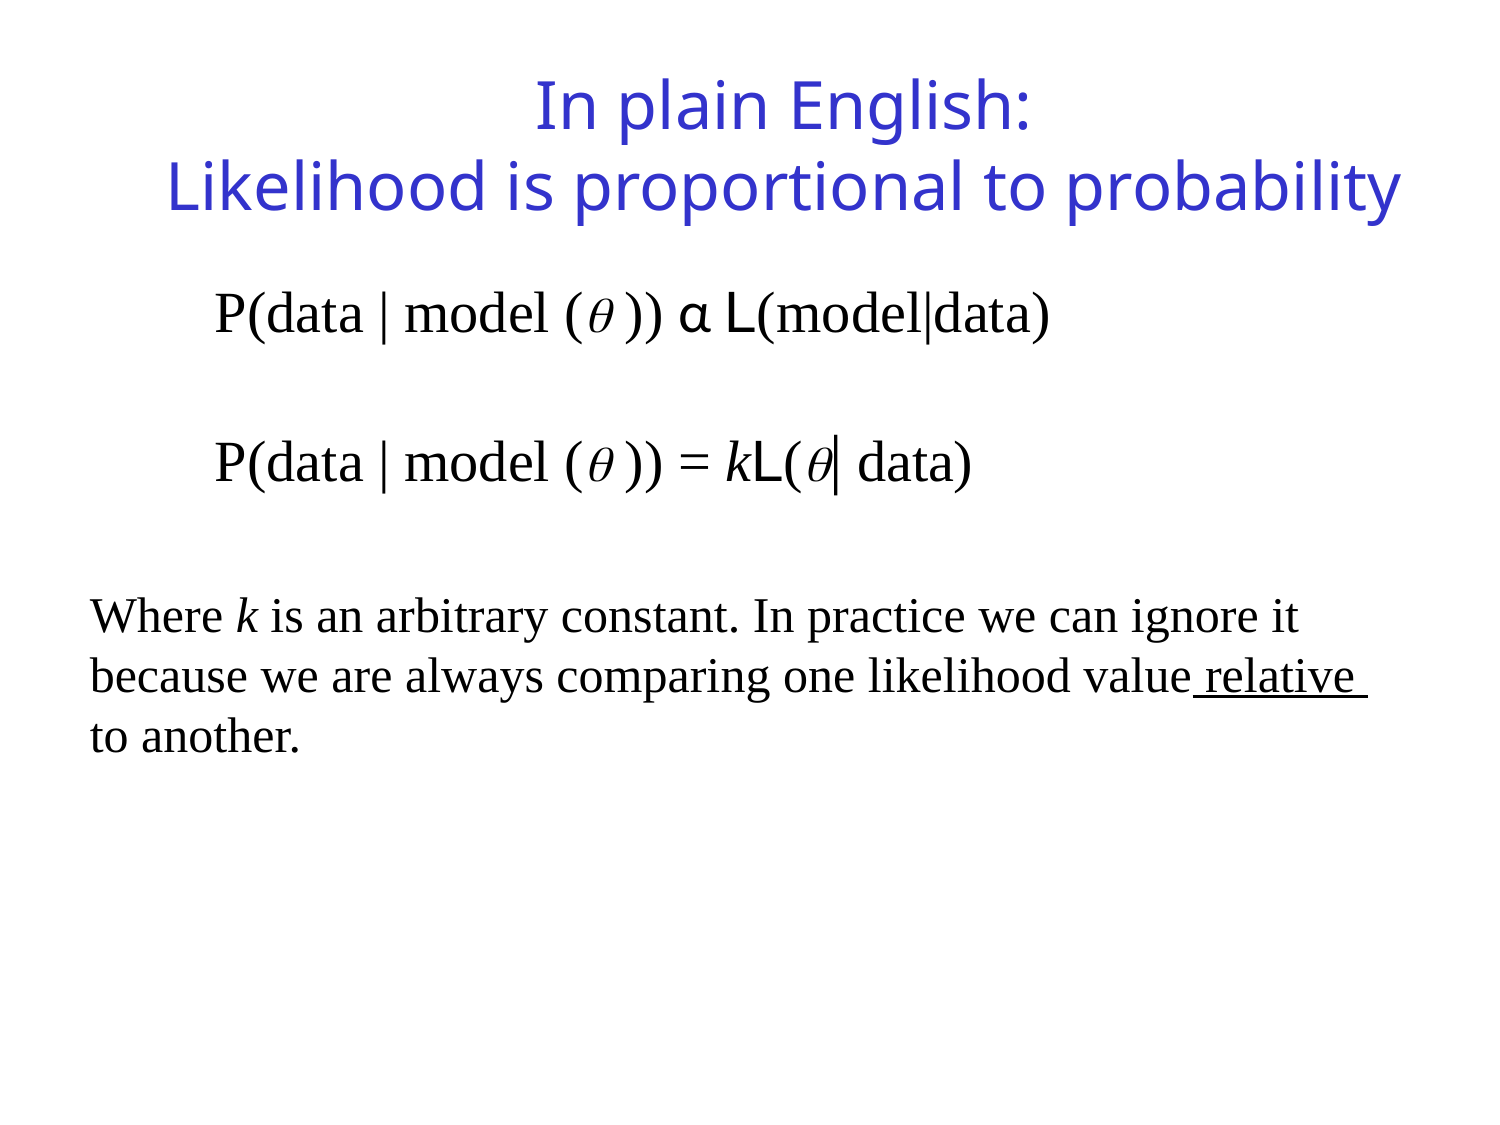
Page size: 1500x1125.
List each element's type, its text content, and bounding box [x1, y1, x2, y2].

text_box In plain English: Likelihood is proportional to probability [151, 55, 1419, 231]
text_box P(data | model (q )) α L(model|data) P(data | model (q )) = kL(q| data) [199, 267, 1400, 502]
text_box Where k is an arbitrary constant. In practice we can ignore it because we are always comparing one likelihood value relative to another. [75, 574, 1400, 770]
